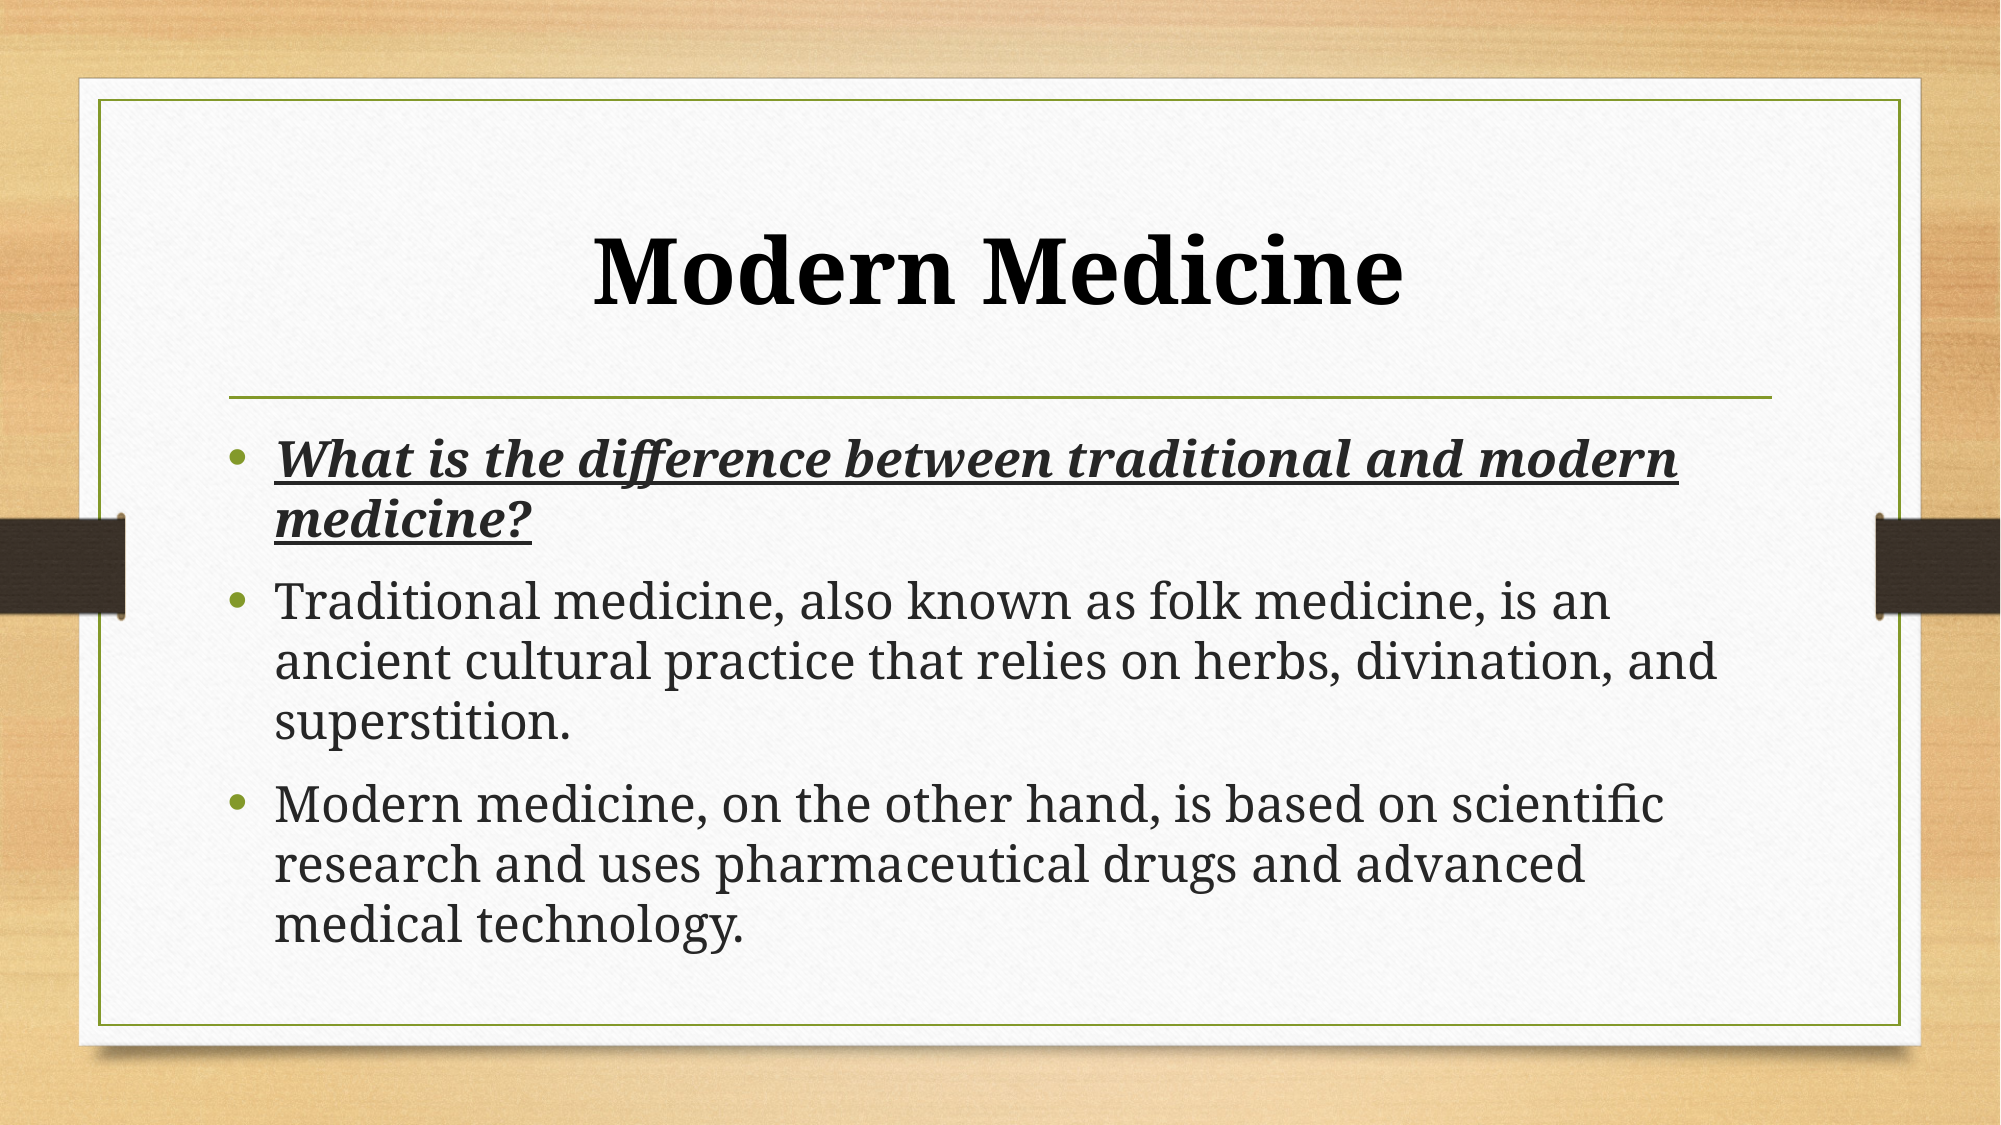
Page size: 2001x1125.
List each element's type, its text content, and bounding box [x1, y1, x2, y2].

list What is the difference between traditional and modern medicine? Traditional medicine, also known as folk medicine, is an ancient cultural practice that relies on herbs, divination, and superstition. Modern medicine, on the other hand, is based on scientific research and uses pharmaceutical drugs and advanced medical technology. [212, 419, 1788, 964]
title Modern Medicine [212, 161, 1788, 375]
picture [0, 0, 2001, 1125]
